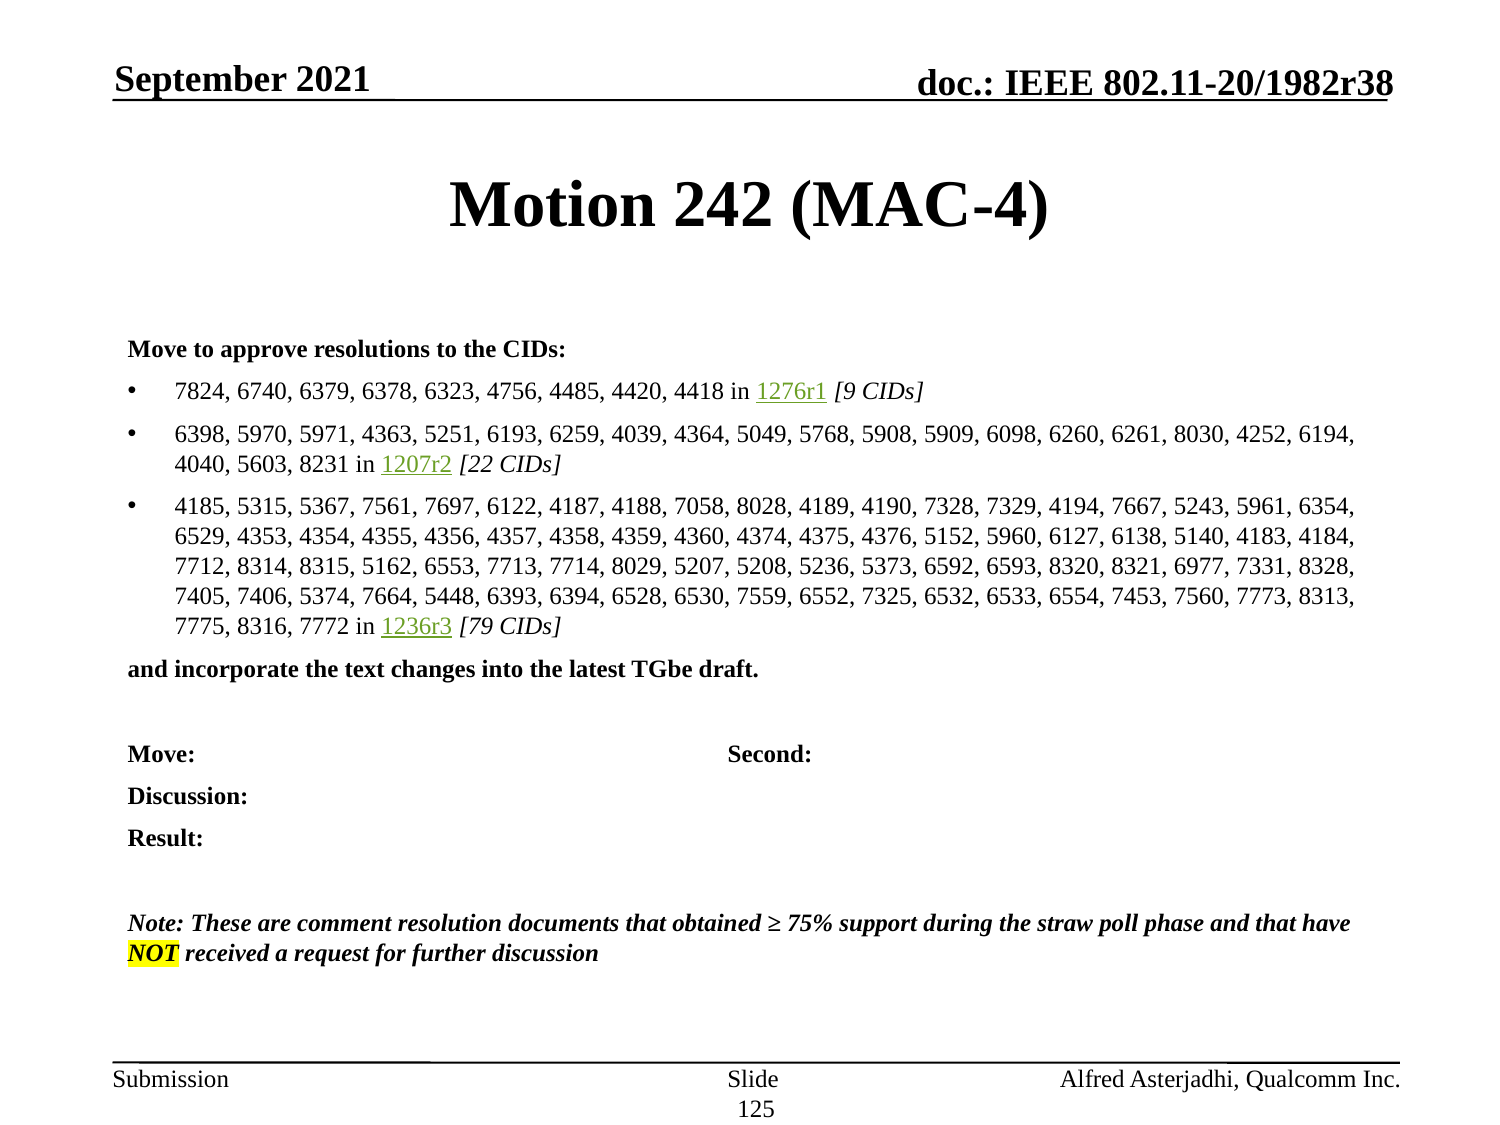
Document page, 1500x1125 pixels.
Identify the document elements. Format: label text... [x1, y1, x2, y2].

title Motion 242 (MAC-4) [112, 112, 1388, 288]
slide_number Slide 125 [712, 1061, 800, 1123]
list Move to approve resolutions to the CIDs: 7824, 6740, 6379, 6378, 6323, 4756, 4485, 4420, 4418 in 1276r1 [9 CIDs] 6398, 5970, 5971, 4363, 5251, 6193, 6259, 4039, 4364, 5049, 5768, 5908, 5909, 6098, 6260, 6261, 8030, 4252, 6194, 4040, 5603, 8231 in 1207r2 [22 CIDs] 4185, 5315, 5367, 7561, 7697, 6122, 4187, 4188, 7058, 8028, 4189, 4190, 7328, 7329, 4194, 7667, 5243, 5961, 6354, 6529, 4353, 4354, 4355, 4356, 4357, 4358, 4359, 4360, 4374, 4375, 4376, 5152, 5960, 6127, 6138, 5140, 4183, 4184, 7712, 8314, 8315, 5162, 6553, 7713, 7714, 8029, 5207, 5208, 5236, 5373, 6592, 6593, 8320, 8321, 6977, 7331, 8328, 7405, 7406, 5374, 7664, 5448, 6393, 6394, 6528, 6530, 7559, 6552, 7325, 6532, 6533, 6554, 7453, 7560, 7773, 8313, 7775, 8316, 7772 in 1236r3 [79 CIDs] and incorporate the text changes into the latest TGbe draft. Move: Second: Discussion: Result: Note: These are comment resolution documents that obtained ≥ 75% support during the straw poll phase and that have NOT received a request for further discussion [112, 324, 1388, 1063]
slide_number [114, 54, 423, 100]
footer Alfred Asterjadhi, Qualcomm Inc. [878, 1061, 1402, 1093]
